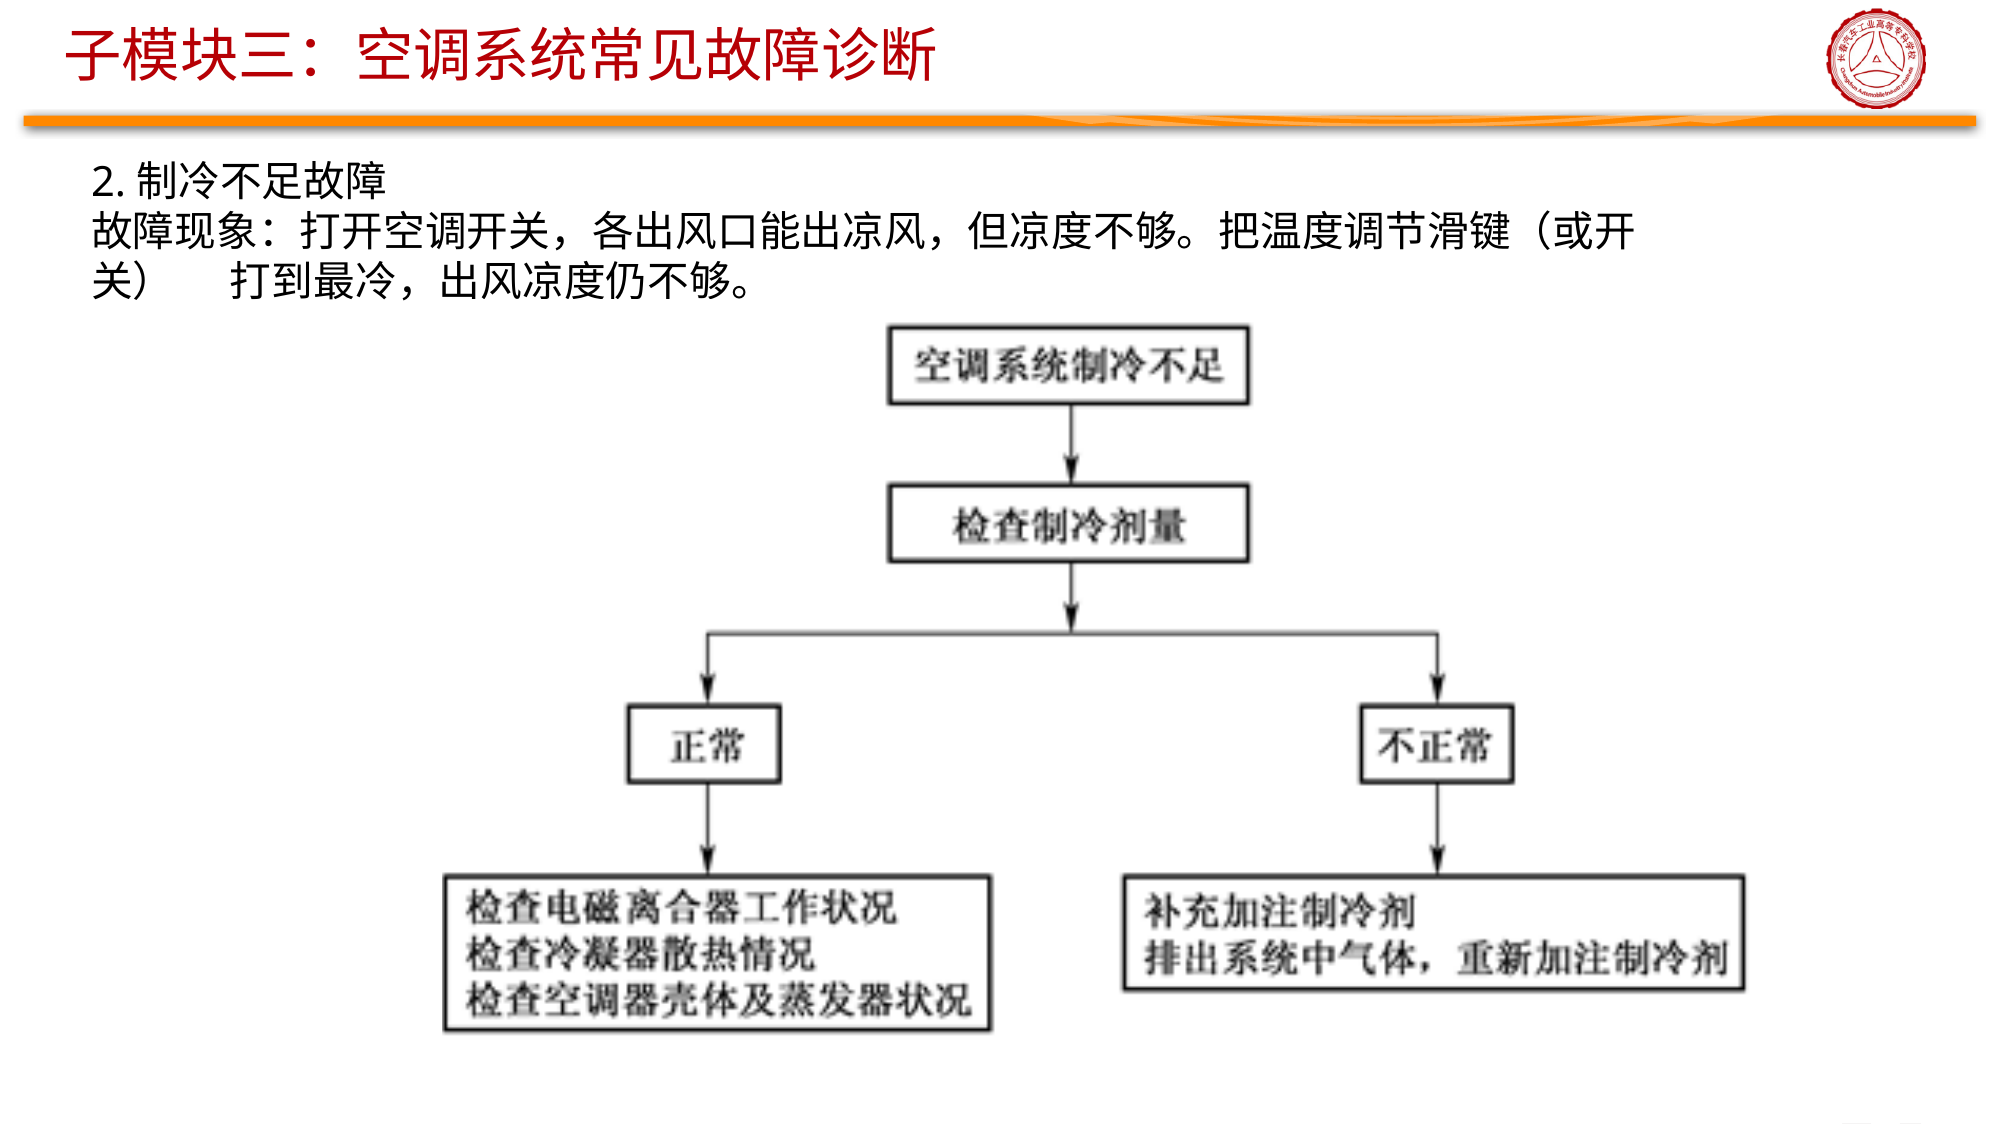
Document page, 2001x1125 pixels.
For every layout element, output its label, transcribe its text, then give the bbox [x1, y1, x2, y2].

picture [1826, 8, 1926, 109]
text_box 2.制冷不足故障 故障现象：打开空调开关，各出风口能出凉风，但凉度不够。把温度调节滑键（或开关） 打到最冷，出风凉度仍不够。 [76, 146, 1696, 312]
picture [442, 299, 1759, 1045]
title 子模块三：空调系统常见故障诊断 [49, 19, 1557, 119]
